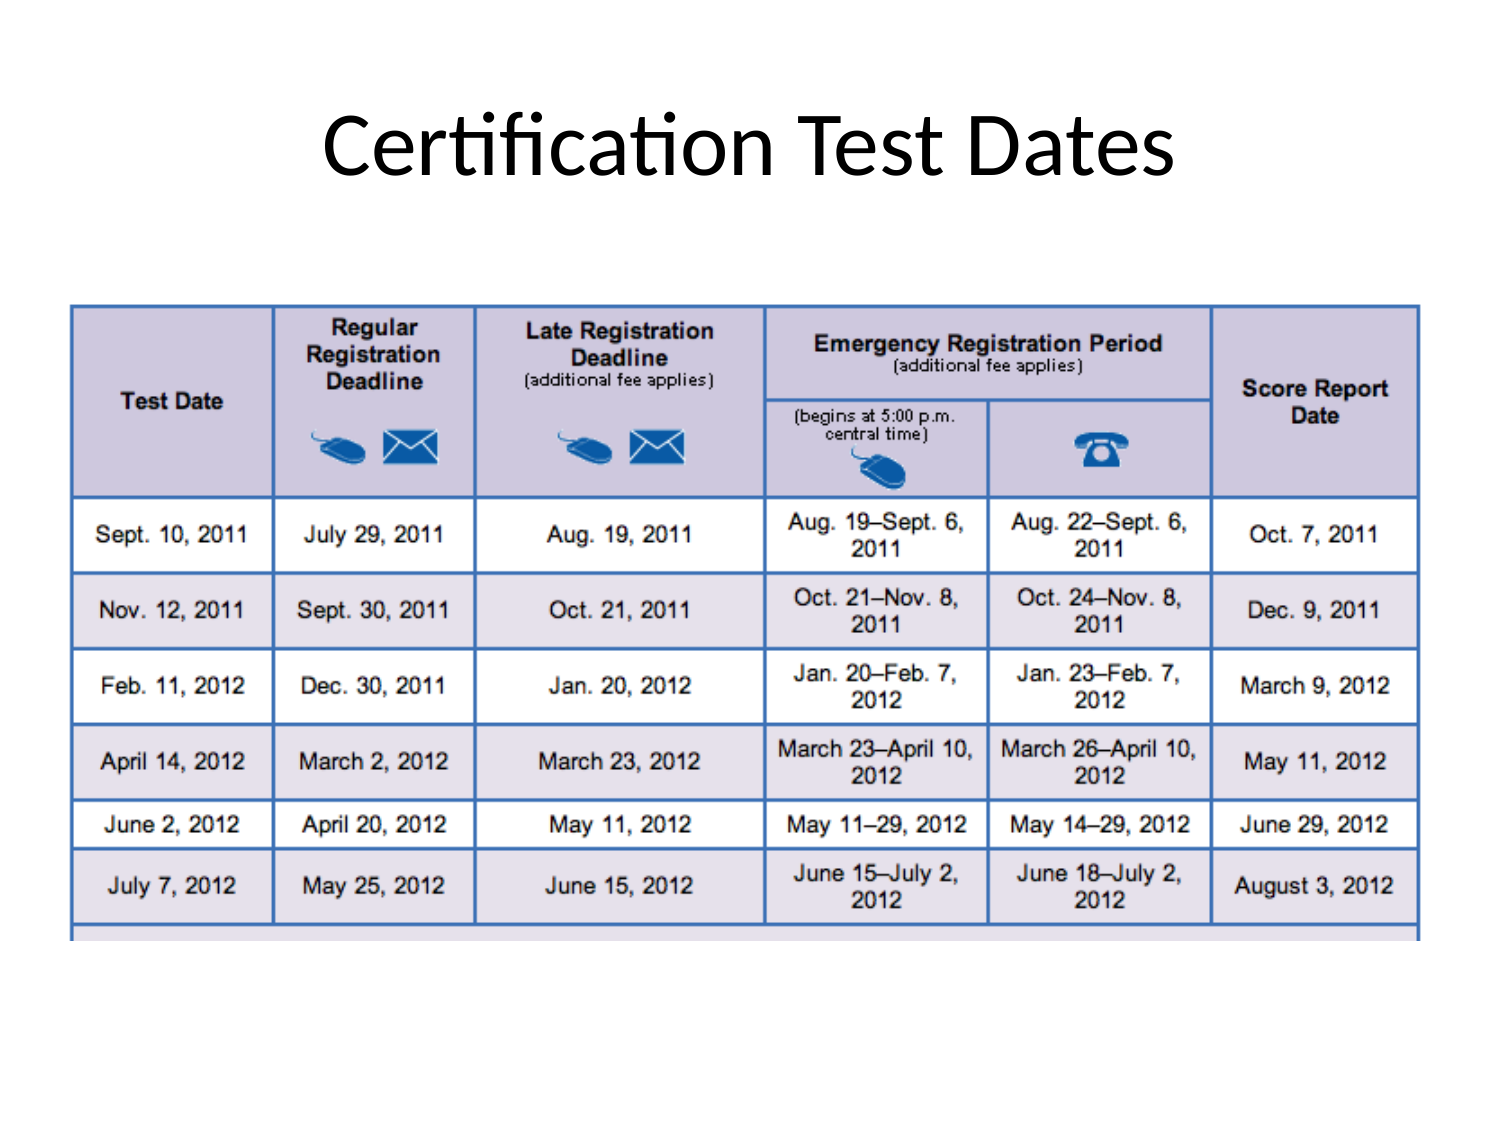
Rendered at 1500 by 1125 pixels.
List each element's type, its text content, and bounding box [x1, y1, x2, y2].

title Certification Test Dates [75, 45, 1425, 233]
picture [56, 287, 1436, 941]
